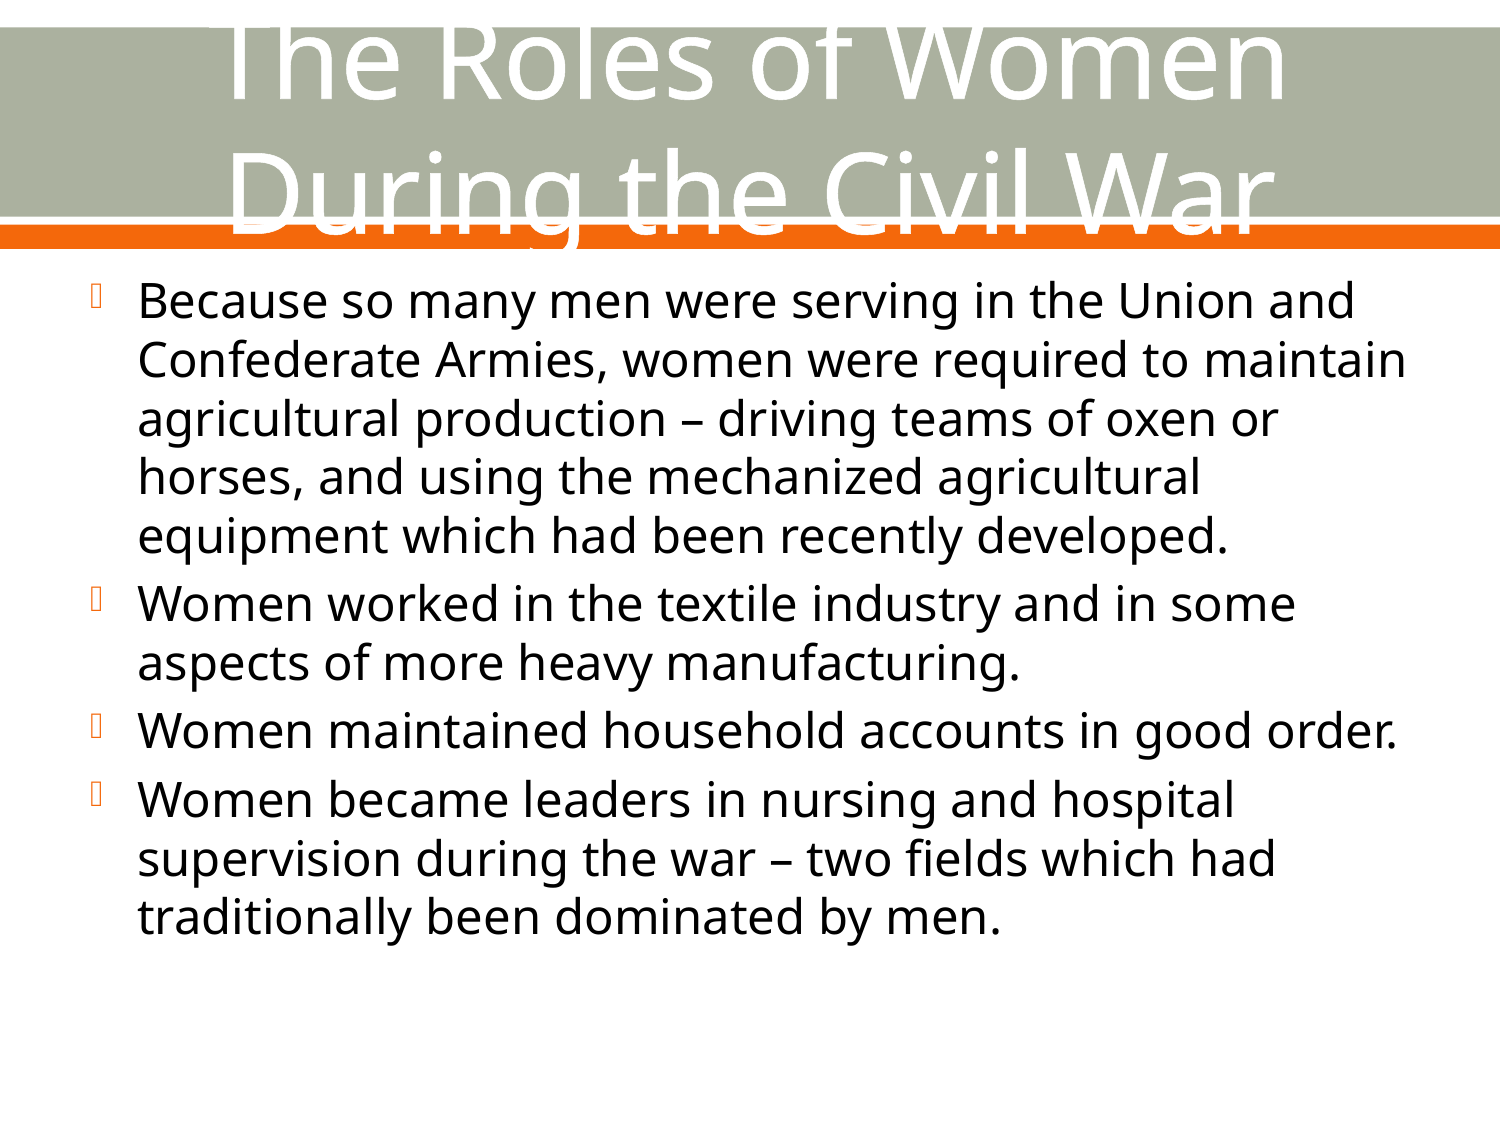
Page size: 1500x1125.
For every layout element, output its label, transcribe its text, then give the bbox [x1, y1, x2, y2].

title The Roles of Women During the Civil War [75, 29, 1425, 213]
list Because so many men were serving in the Union and Confederate Armies, women were required to maintain agricultural production – driving teams of oxen or horses, and using the mechanized agricultural equipment which had been recently developed. Women worked in the textile industry and in some aspects of more heavy manufacturing. Women maintained household accounts in good order. Women became leaders in nursing and hospital supervision during the war – two fields which had traditionally been dominated by men. [75, 262, 1425, 1005]
